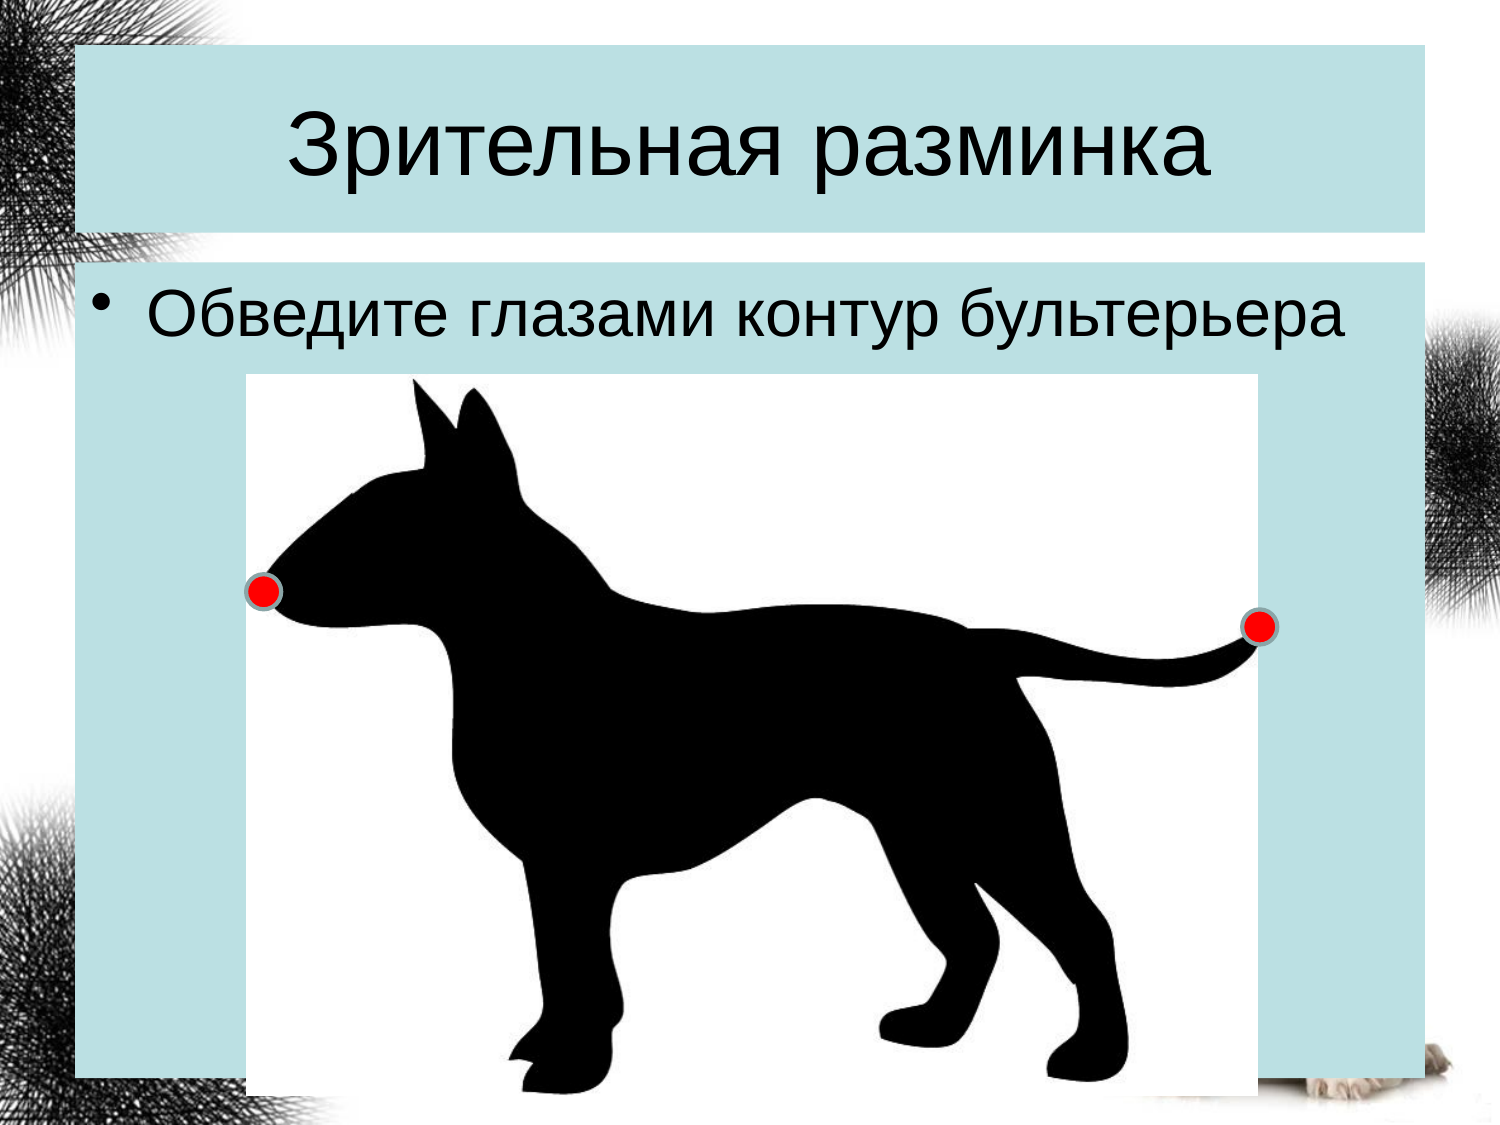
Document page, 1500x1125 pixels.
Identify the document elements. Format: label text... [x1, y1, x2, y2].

title Зрительная разминка [75, 45, 1425, 233]
text_box [1263, 607, 1280, 647]
picture [0, 0, 1500, 1125]
list Обведите глазами контур бультерьера [75, 262, 1425, 1079]
